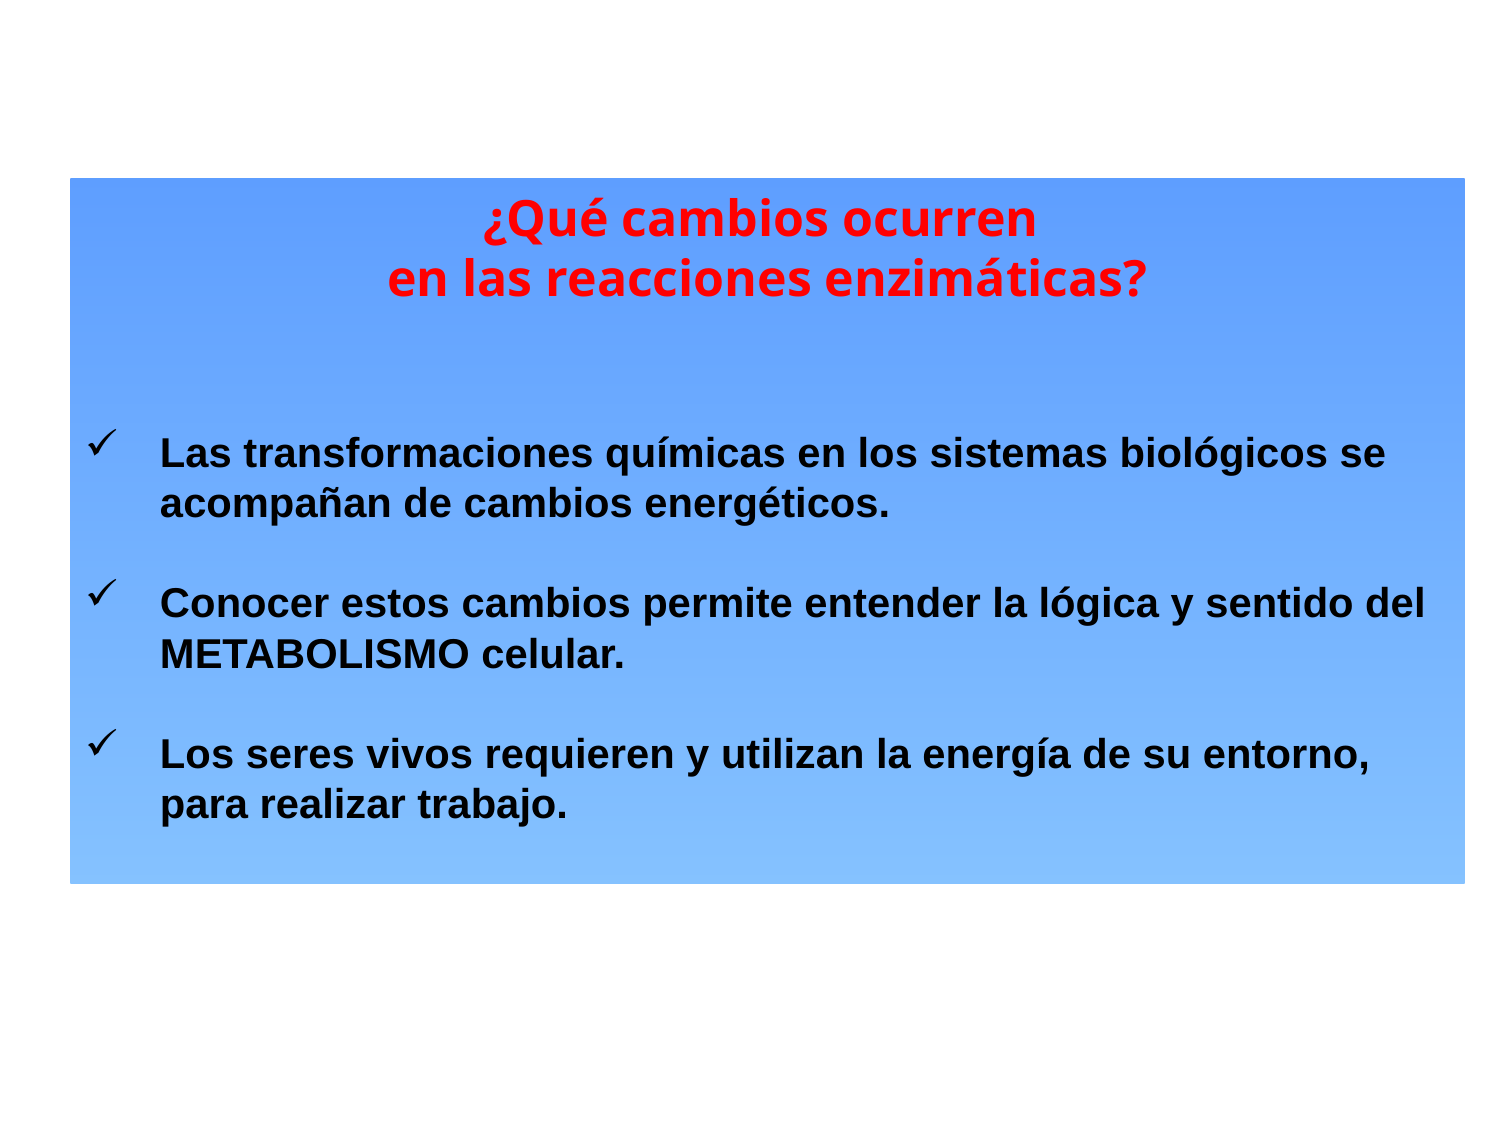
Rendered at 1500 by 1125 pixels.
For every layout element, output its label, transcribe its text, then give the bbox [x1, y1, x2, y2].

text_box ¿Qué cambios ocurren en las reacciones enzimáticas? Las transformaciones químicas en los sistemas biológicos se acompañan de cambios energéticos. Conocer estos cambios permite entender la lógica y sentido del METABOLISMO celular. Los seres vivos requieren y utilizan la energía de su entorno, para realizar trabajo. [70, 178, 1465, 884]
